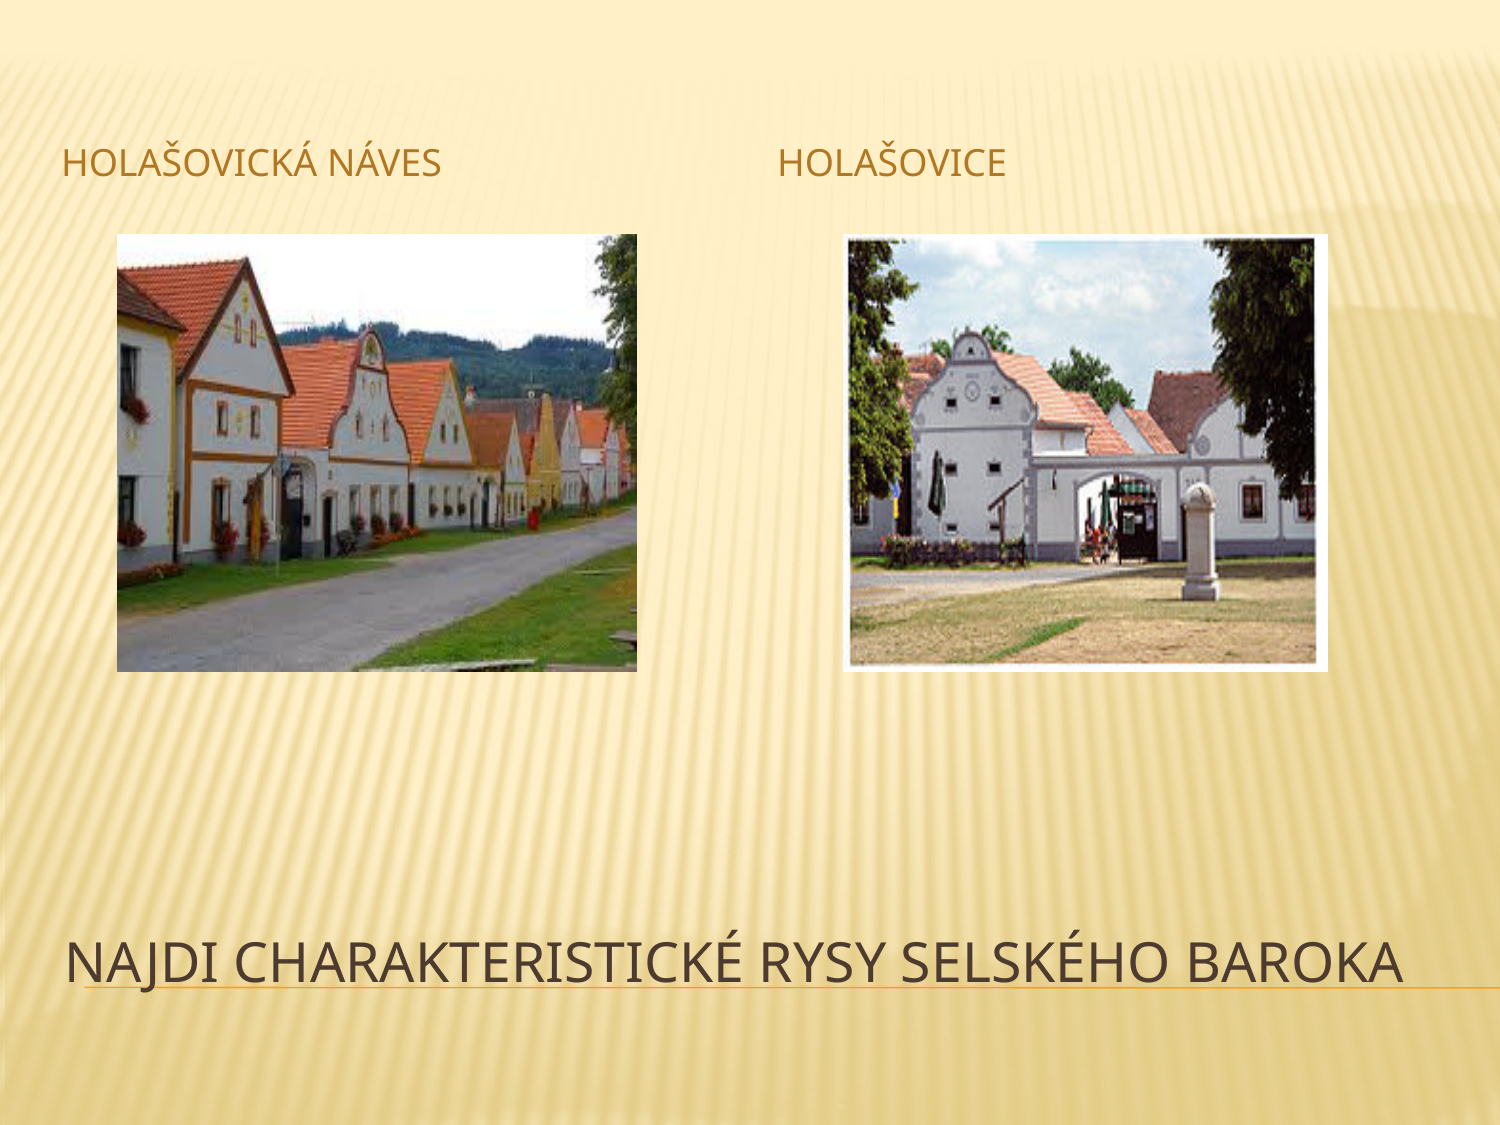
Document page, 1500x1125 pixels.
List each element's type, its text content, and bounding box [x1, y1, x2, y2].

picture [116, 234, 638, 672]
list Holašovická náves [45, 109, 751, 215]
list Holašovice [761, 109, 1467, 215]
title Najdi charakteristické rysy selského baroka [50, 887, 1463, 1033]
picture [843, 234, 1329, 672]
